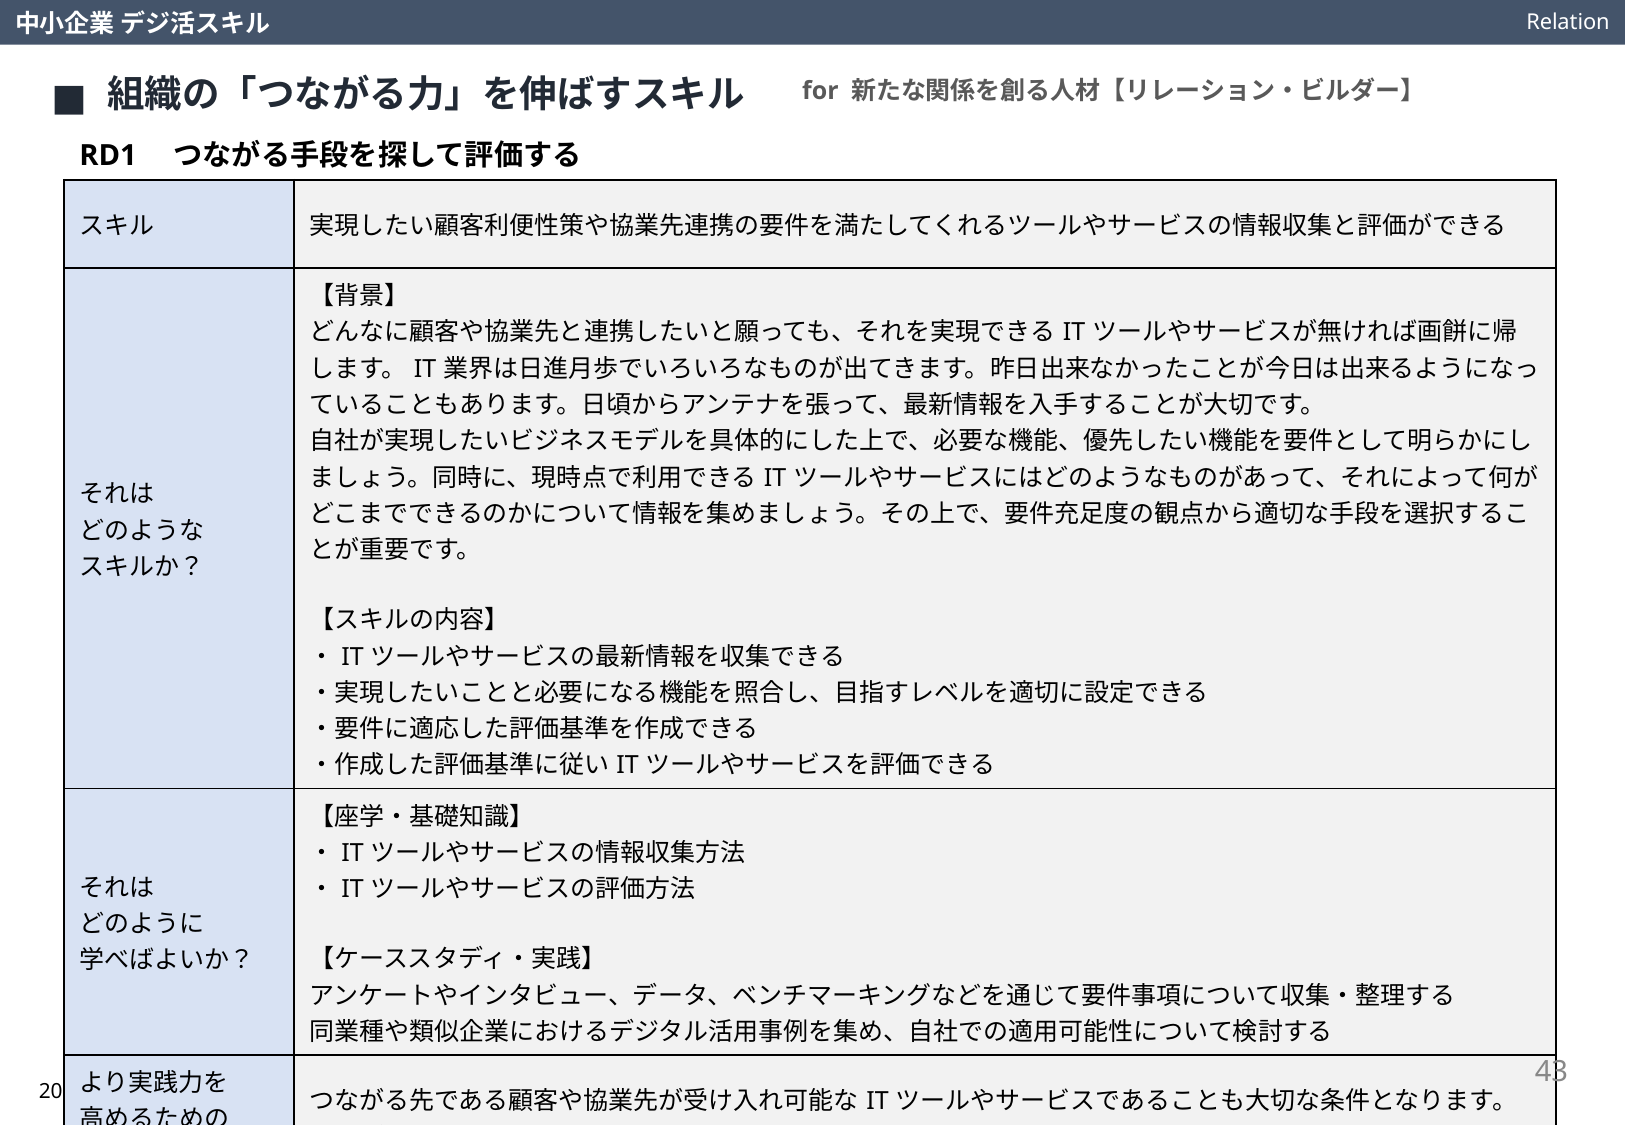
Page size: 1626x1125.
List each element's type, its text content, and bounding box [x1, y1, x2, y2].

text_box RD1 つながる手段を探して評価する [64, 128, 1561, 179]
table_cell それは どのように 学べばよいか？ [65, 789, 293, 1054]
text_box for 新たな関係を創る人材【リレーション・ビルダー】 [787, 67, 1461, 113]
slide_number 43 [1217, 1042, 1584, 1103]
table_cell それは どのような スキルか？ [65, 269, 293, 788]
table_header 実現したい顧客利便性策や協業先連携の要件を満たしてくれるツールやサービスの情報収集と評価ができる [295, 181, 1555, 267]
table_header スキル [65, 181, 293, 267]
text_box Relation [1438, 0, 1625, 42]
table_cell 【背景】 どんなに顧客や協業先と連携したいと願っても、それを実現できるITツールやサービスが無ければ画餅に帰します。IT業界は日進月歩でいろいろなものが出てきます。昨日出来なかったことが今日は出来るようになっていることもあります。日頃からアンテナを張って、最新情報を入手することが大切です。 自社が実現したいビジネスモデルを具体的にした上で、必要な機能、優先したい機能を要件として明らかにしましょう。同時に、現時点で利用できるITツールやサービスにはどのようなものがあって、それによって何がどこまでできるのかについて情報を集めましょう。その上で、要件充足度の観点から適切な手段を選択することが重要です。 【スキルの内容】 ・ITツールやサービスの最新情報を収集できる ・実現したいことと必要になる機能を照合し、目指すレベルを適切に設定できる ・要件に適応した評価基準を作成できる ・作成した評価基準に従いITツールやサービスを評価できる [295, 269, 1555, 788]
table_cell より実践力を 高めるための 視点や考え方は？ [65, 1056, 293, 1125]
table_cell 【座学・基礎知識】 ・ITツールやサービスの情報収集方法 ・ITツールやサービスの評価方法 【ケーススタディ・実践】 アンケートやインタビュー、データ、ベンチマーキングなどを通じて要件事項について収集・整理する 同業種や類似企業におけるデジタル活用事例を集め、自社での適用可能性について検討する [295, 789, 1555, 1054]
text_box 組織の「つながる力」を伸ばすスキル [36, 62, 1185, 123]
text_box 中小企業 デジ活スキル [0, 0, 1625, 45]
table_cell つながる先である顧客や協業先が受け入れ可能なITツールやサービスであることも大切な条件となります。それが世の中にどの程度普及しているのか、先例として成果を上げているのか、といった点も考慮する材料の一つになります。 [295, 1056, 1555, 1125]
